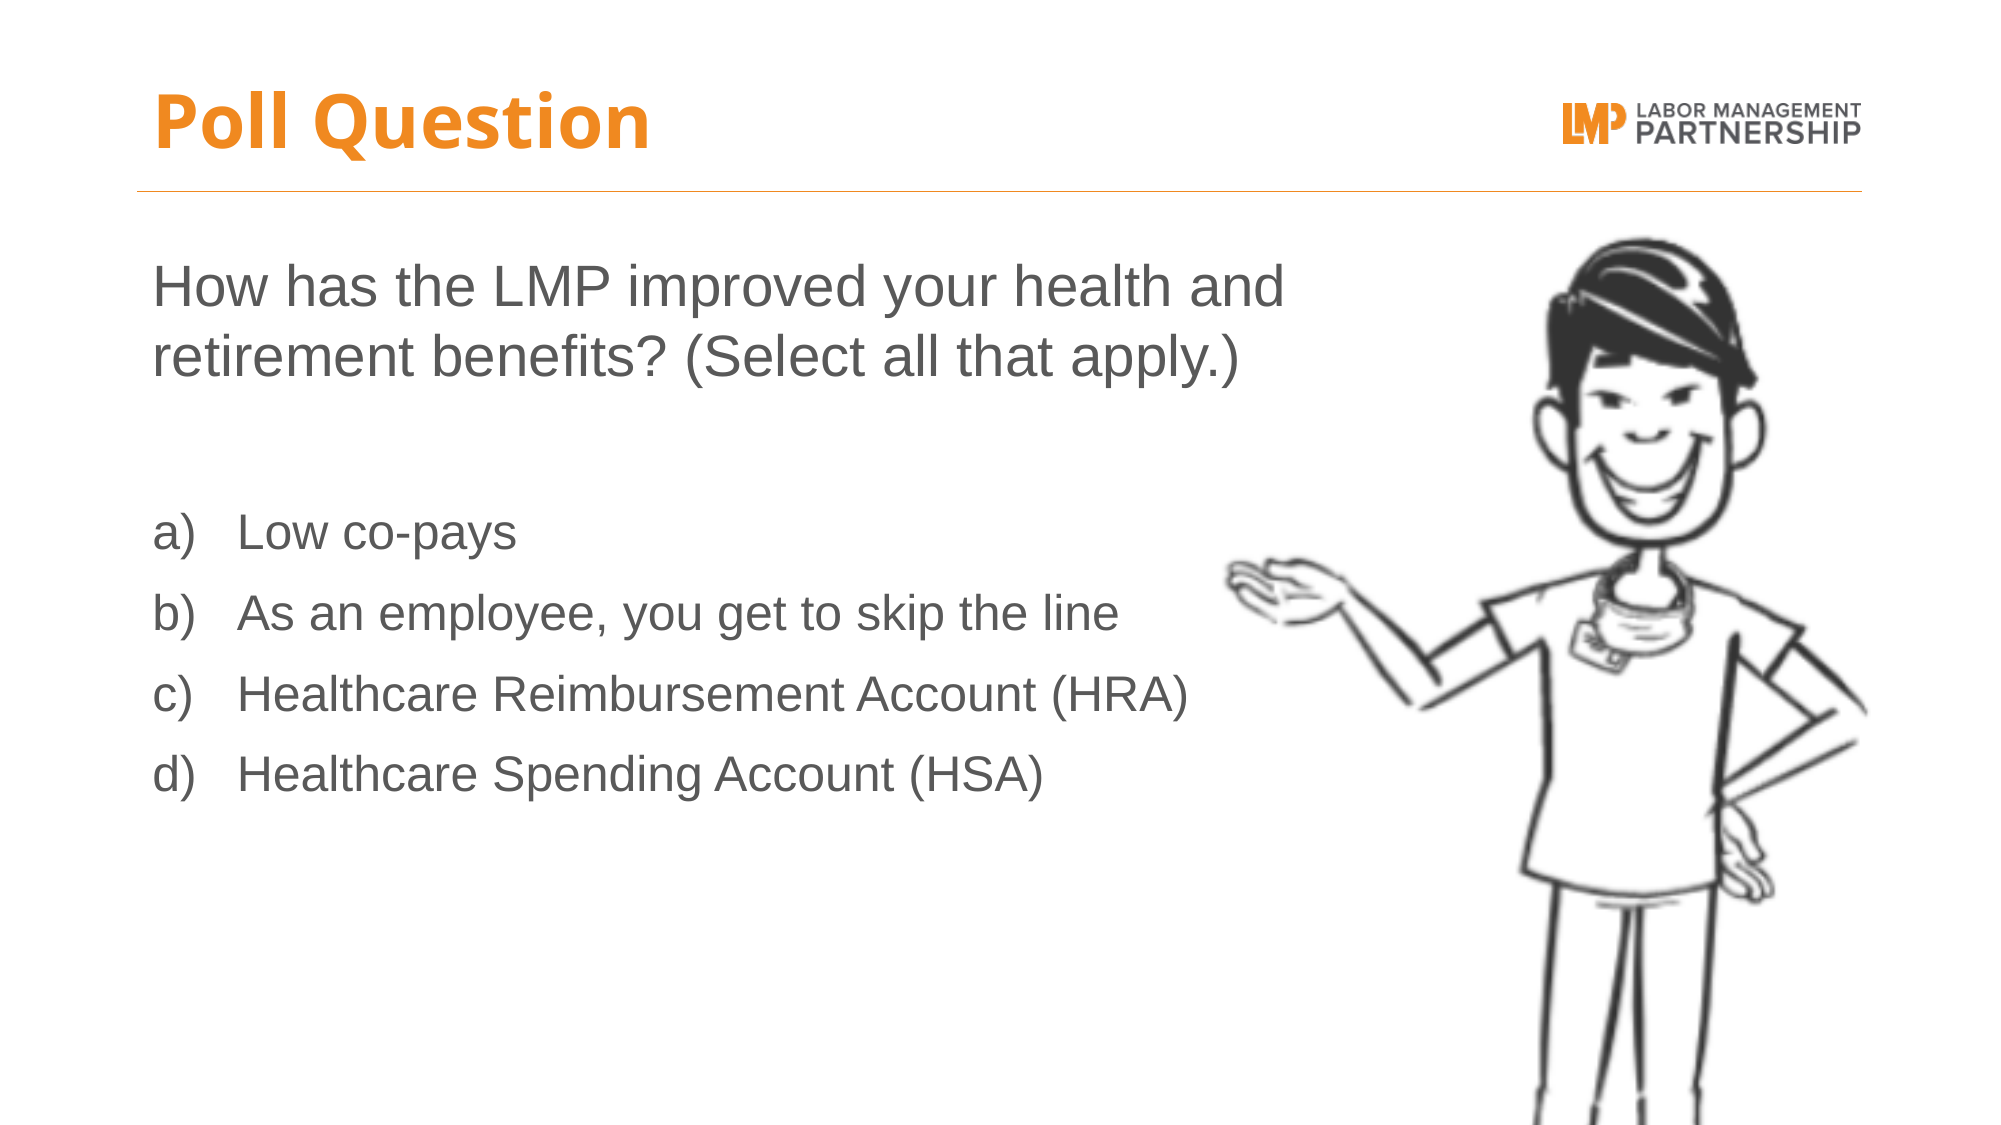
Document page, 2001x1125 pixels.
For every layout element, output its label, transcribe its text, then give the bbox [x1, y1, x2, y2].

list How has the LMP improved your health and retirement benefits? (Select all that apply.) Low co-pays As an employee, you get to skip the line Healthcare Reimbursement Account (HRA) Healthcare Spending Account (HSA) [137, 240, 1199, 1014]
picture [1562, 103, 1863, 144]
picture [1199, 228, 1898, 1125]
title Poll Question [137, 59, 1529, 188]
